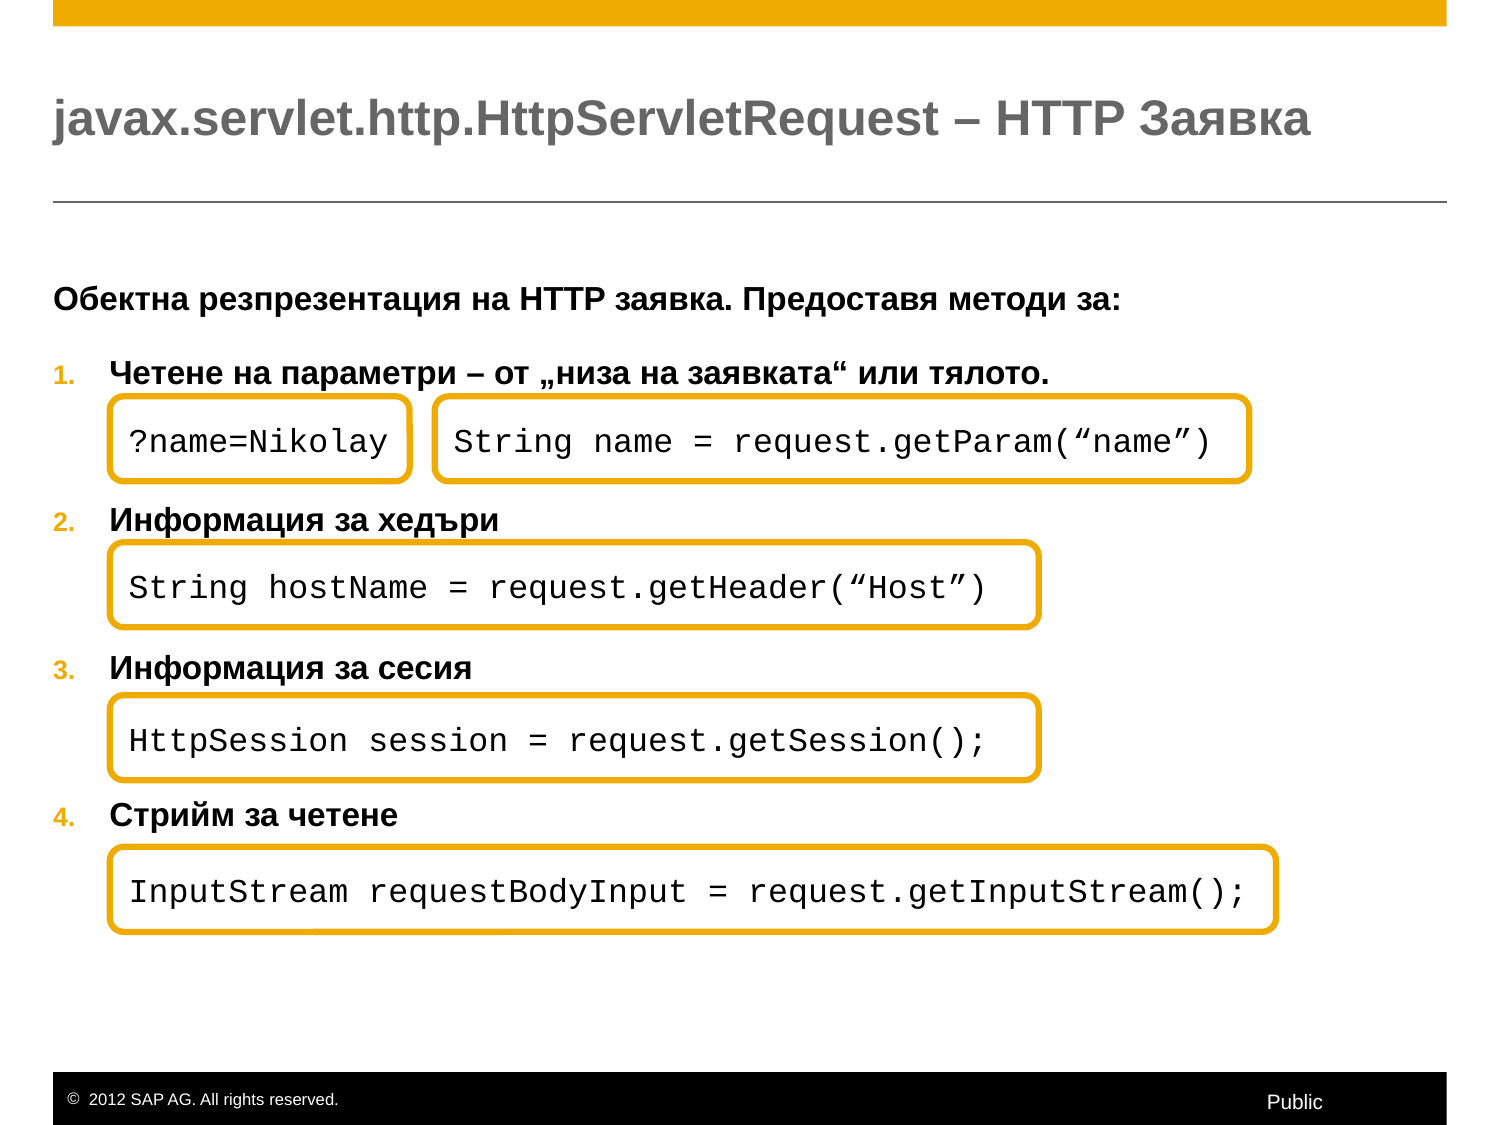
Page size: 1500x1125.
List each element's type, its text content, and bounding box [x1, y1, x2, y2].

text_box String hostName = request.getHeader(“Host”) [109, 542, 1039, 628]
text_box InputStream requestBodyInput = request.getInputStream(); [109, 846, 1277, 932]
title javax.servlet.http.HttpServletRequest – HTTP Заявка [53, 53, 1447, 178]
text_box String name = request.getParam(“name”) [434, 396, 1250, 482]
text_box HttpSession session = request.getSession(); [109, 695, 1039, 781]
text_box ?name=Nikolay [109, 396, 410, 482]
list Обектна резпрезентация на HTTP заявка. Предоставя методи за: Четене на параметри – от „низа на заявката“ или тялото. Информация за хедъри Информация за сесия Стрийм за четене [53, 277, 1447, 998]
